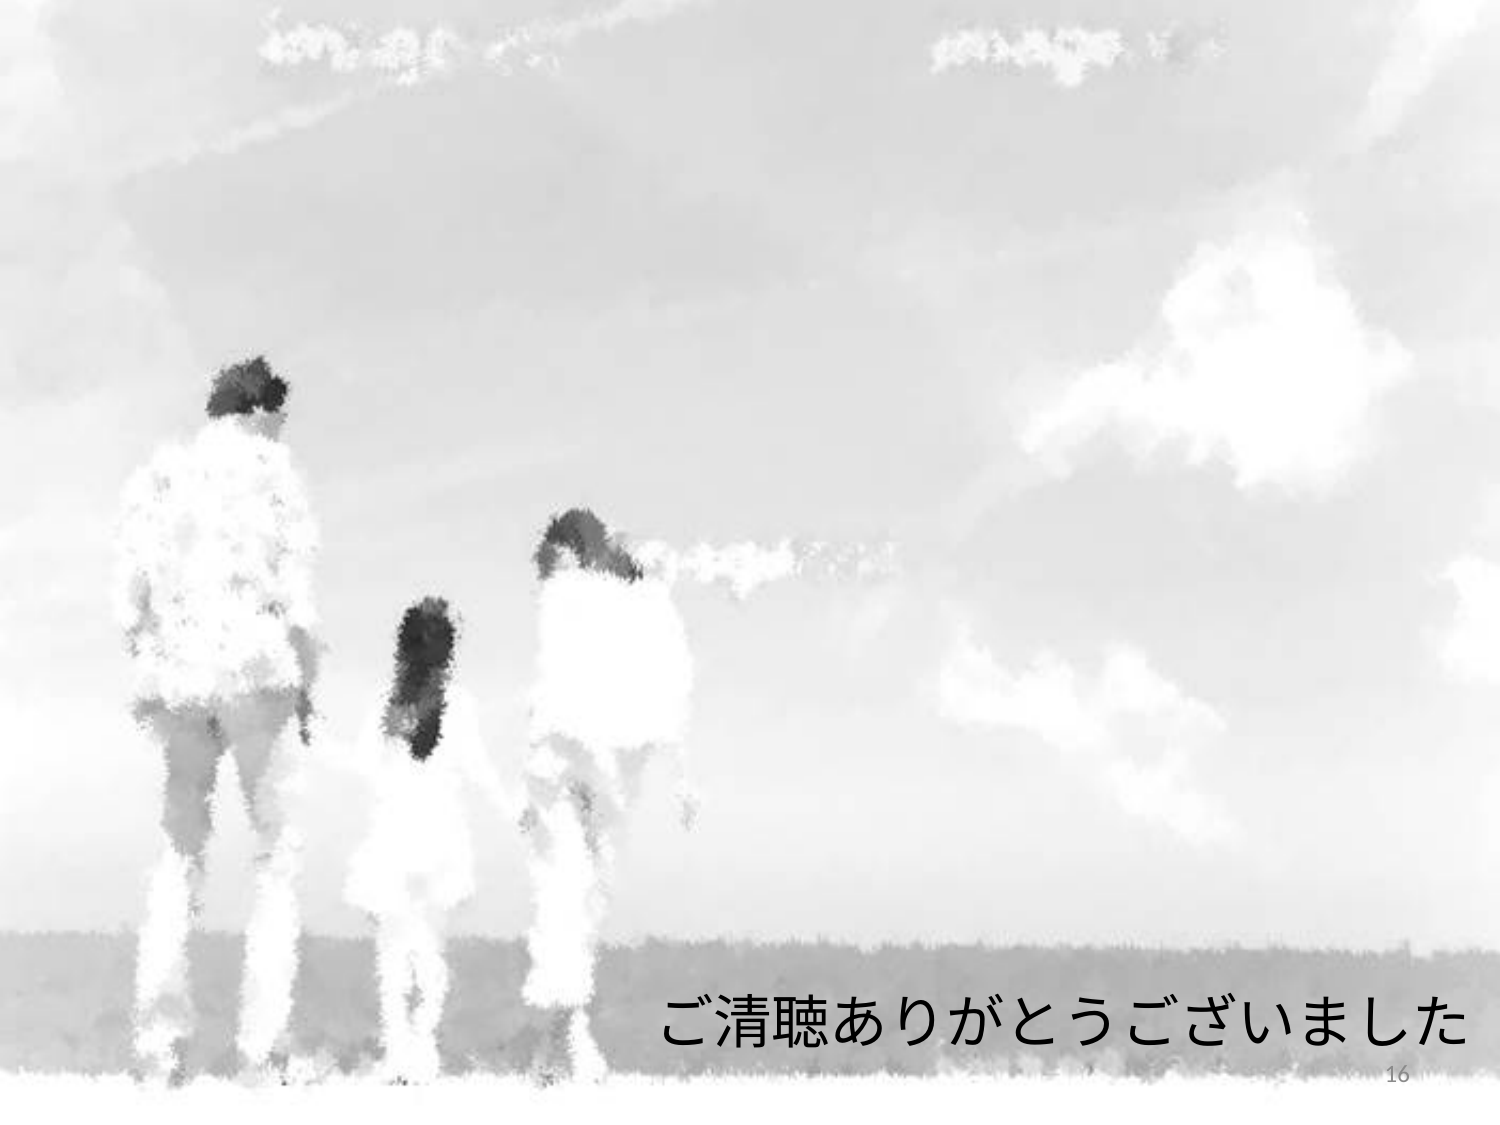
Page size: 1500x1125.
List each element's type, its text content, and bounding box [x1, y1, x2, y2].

list ご清聴ありがとうございました [135, 977, 1486, 1125]
picture [0, 0, 1500, 1125]
slide_number 16 [1074, 1042, 1425, 1103]
